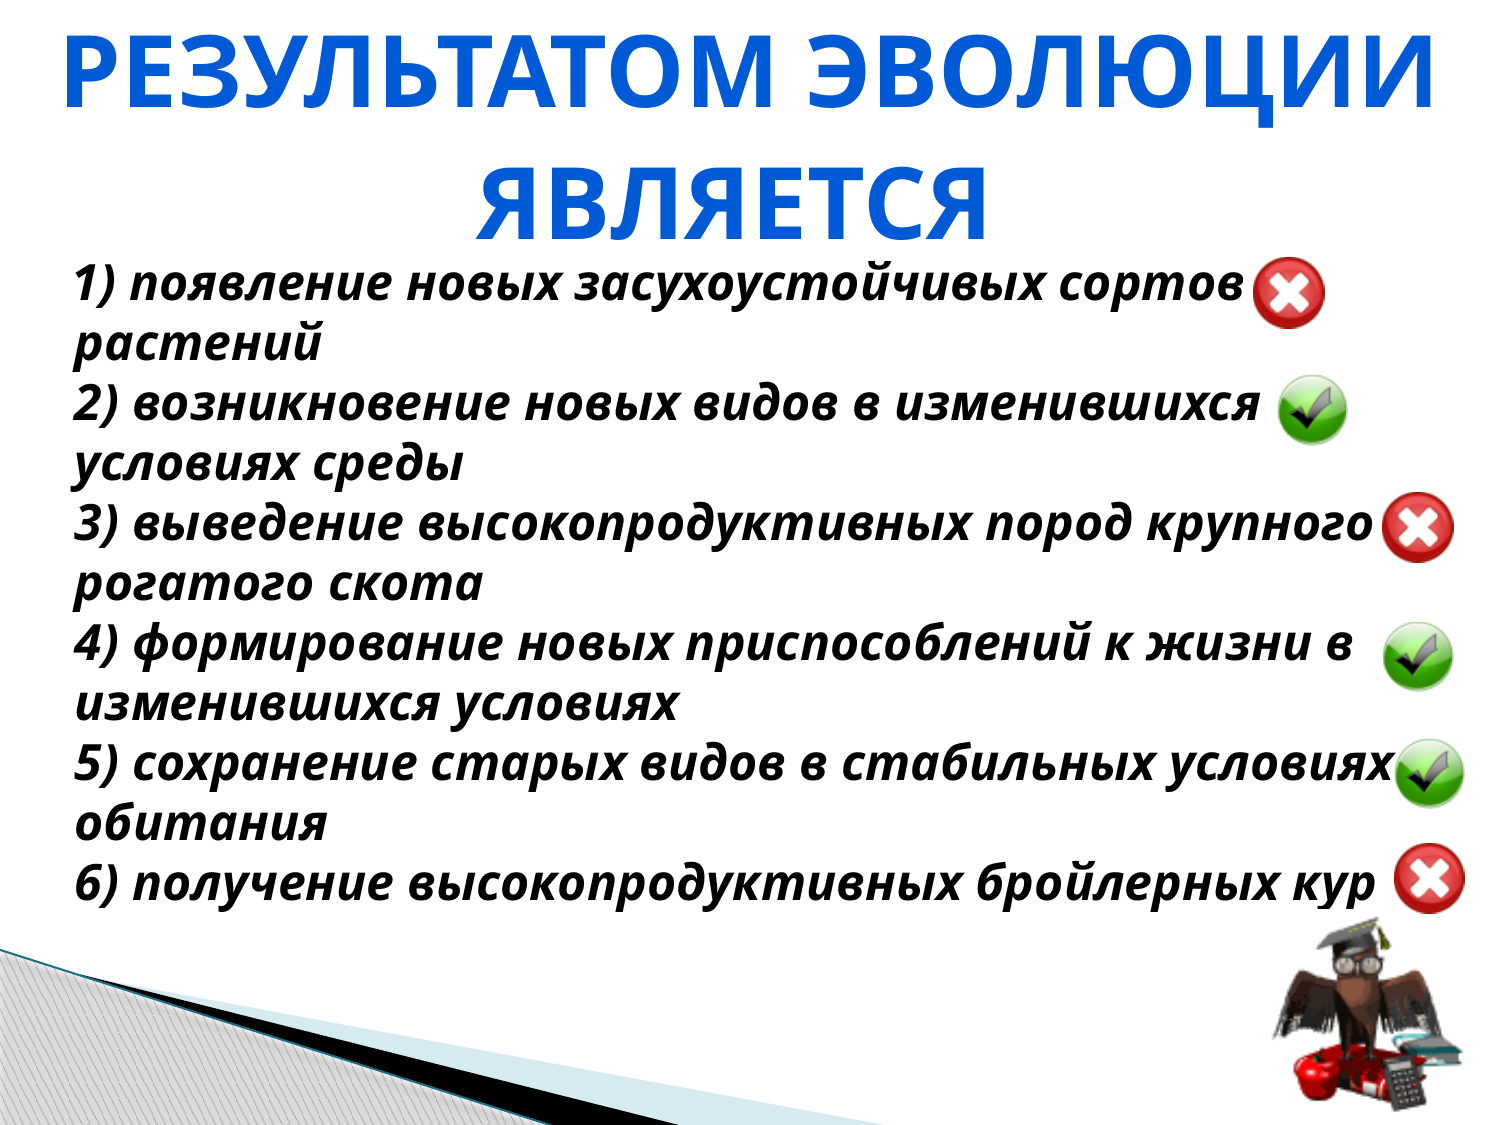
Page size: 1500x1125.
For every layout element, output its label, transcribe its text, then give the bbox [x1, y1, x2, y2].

picture [1277, 374, 1348, 446]
picture [1382, 620, 1454, 692]
picture [1394, 738, 1466, 809]
list 1) появление новых засухоустойчивых сортов растений 2) возникновение новых видов в изменившихся условиях среды 3) выведение высокопродуктивных пород крупного рогатого скота 4) формирование новых приспособлений к жизни в изменившихся условиях 5) сохранение старых видов в стабильных условиях обитания 6) получение высокопродуктивных бройлерных кур [0, 270, 1500, 986]
picture [1253, 257, 1325, 329]
text_box Результатом эволюции является [0, 0, 1500, 270]
picture [1382, 491, 1454, 563]
picture [1253, 843, 1470, 1125]
